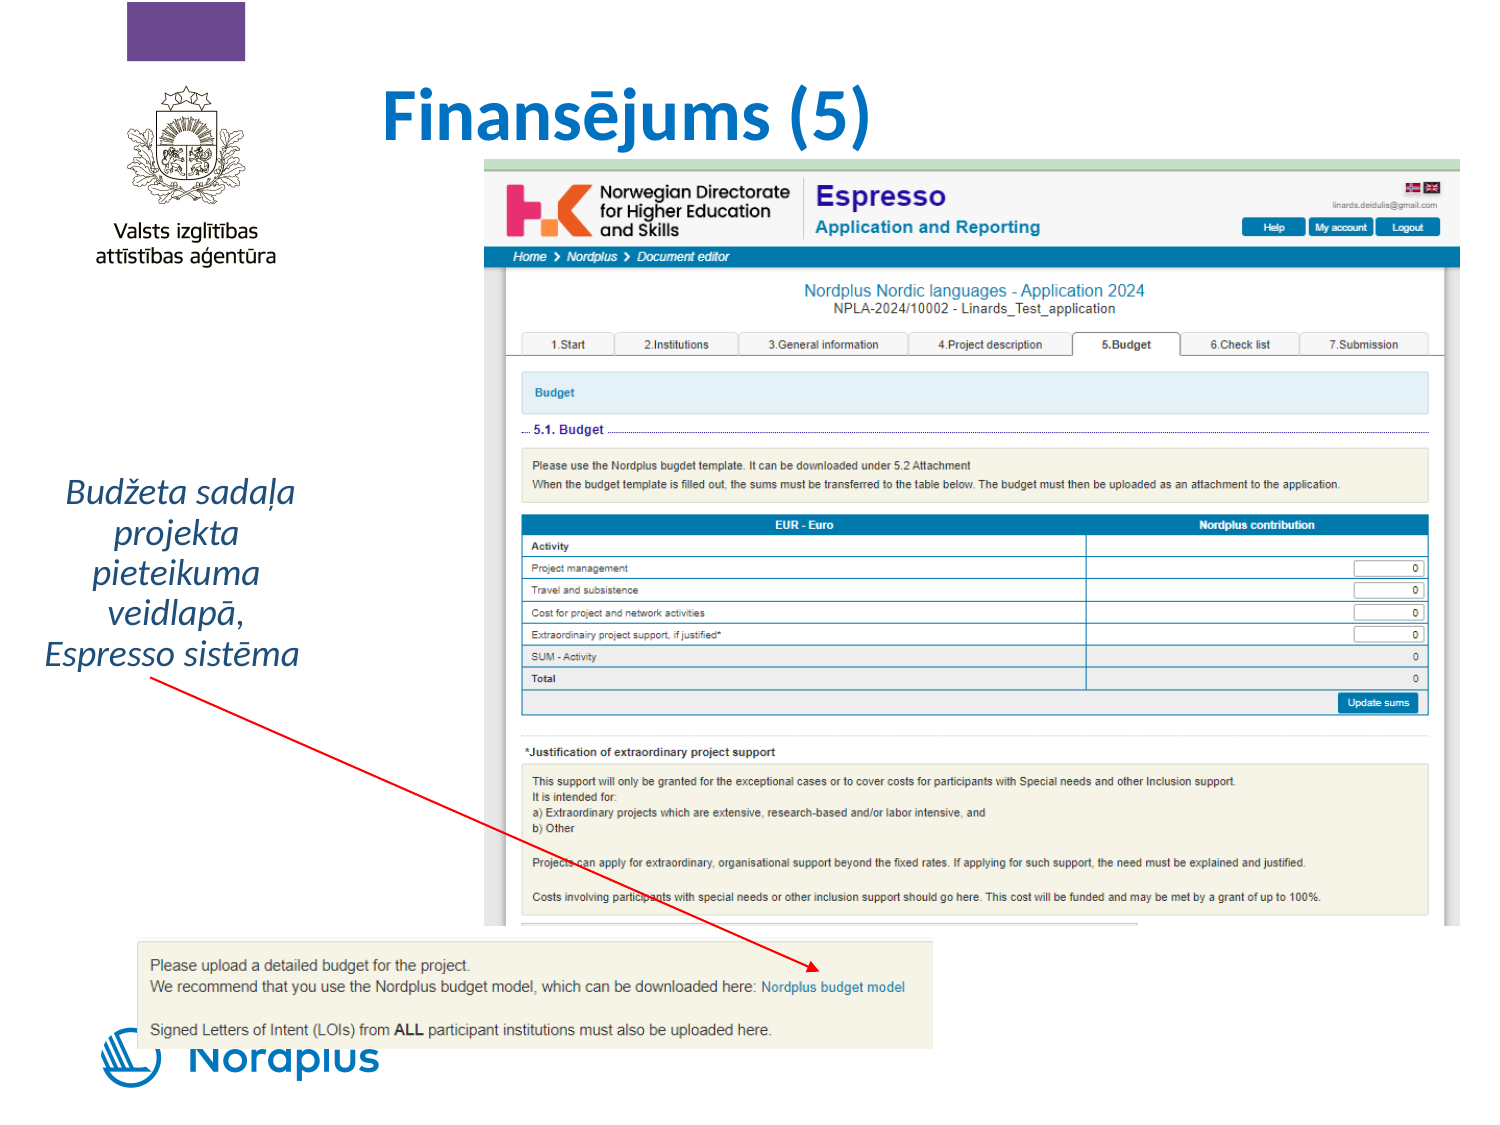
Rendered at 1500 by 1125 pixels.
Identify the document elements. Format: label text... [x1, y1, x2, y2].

picture [0, 0, 1500, 1125]
title Finansējums (5) [367, 59, 1397, 173]
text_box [149, 677, 820, 972]
text_box Budžeta sadaļa projekta pieteikuma veidlapā, Espresso sistēma [27, 464, 326, 723]
